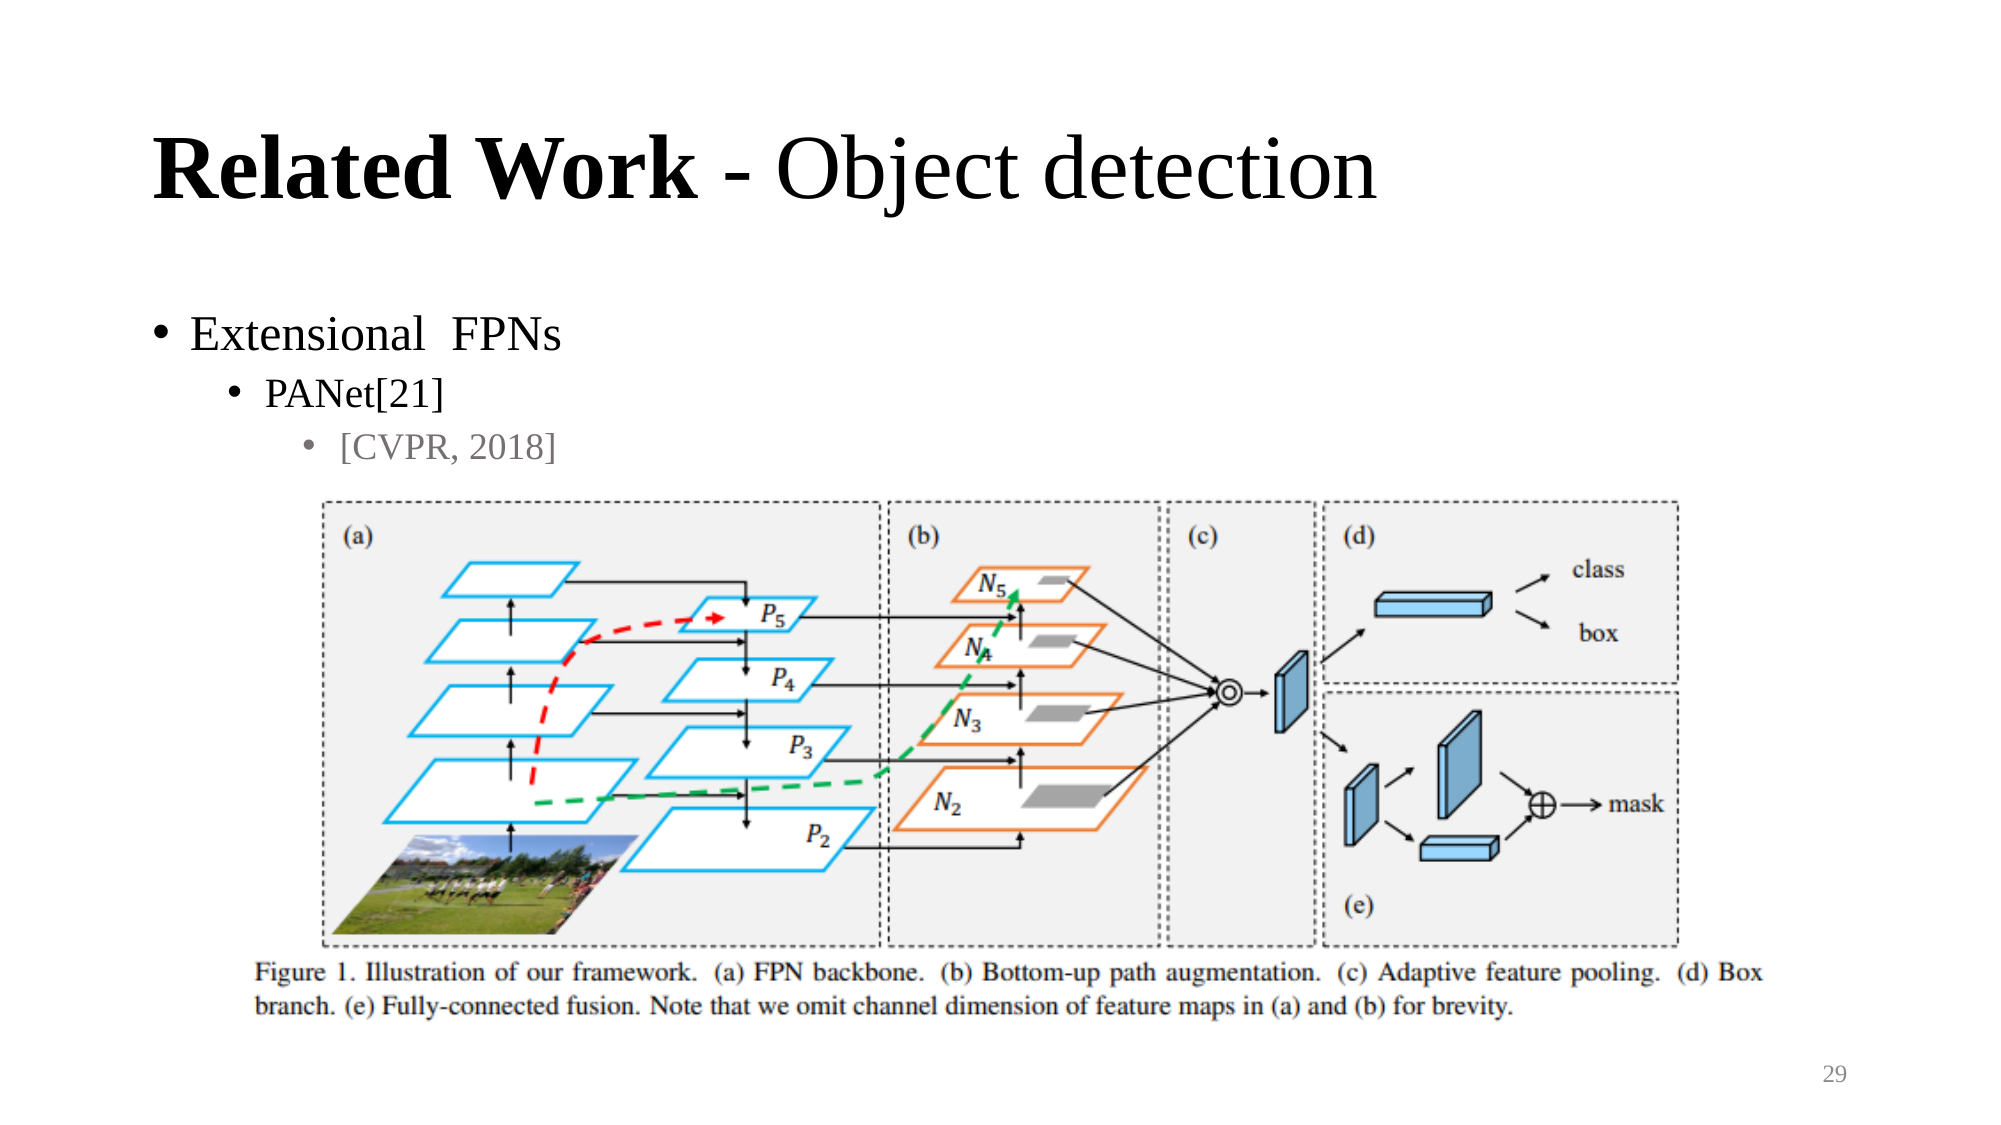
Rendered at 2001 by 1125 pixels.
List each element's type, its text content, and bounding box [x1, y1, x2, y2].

list Extensional FPNs PANet[21] [CVPR, 2018] Libra R-CNN[23] [CVPR, 2019] Multi-level FPN[32] [AAAI, 2019] SEPC[28] [IEEE, 2020] BiFPN[25] [CVPR, 2020] [137, 299, 1863, 1014]
picture [225, 482, 1775, 1036]
title Related Work - Object detection [137, 59, 1863, 278]
slide_number 29 [1412, 1042, 1863, 1103]
